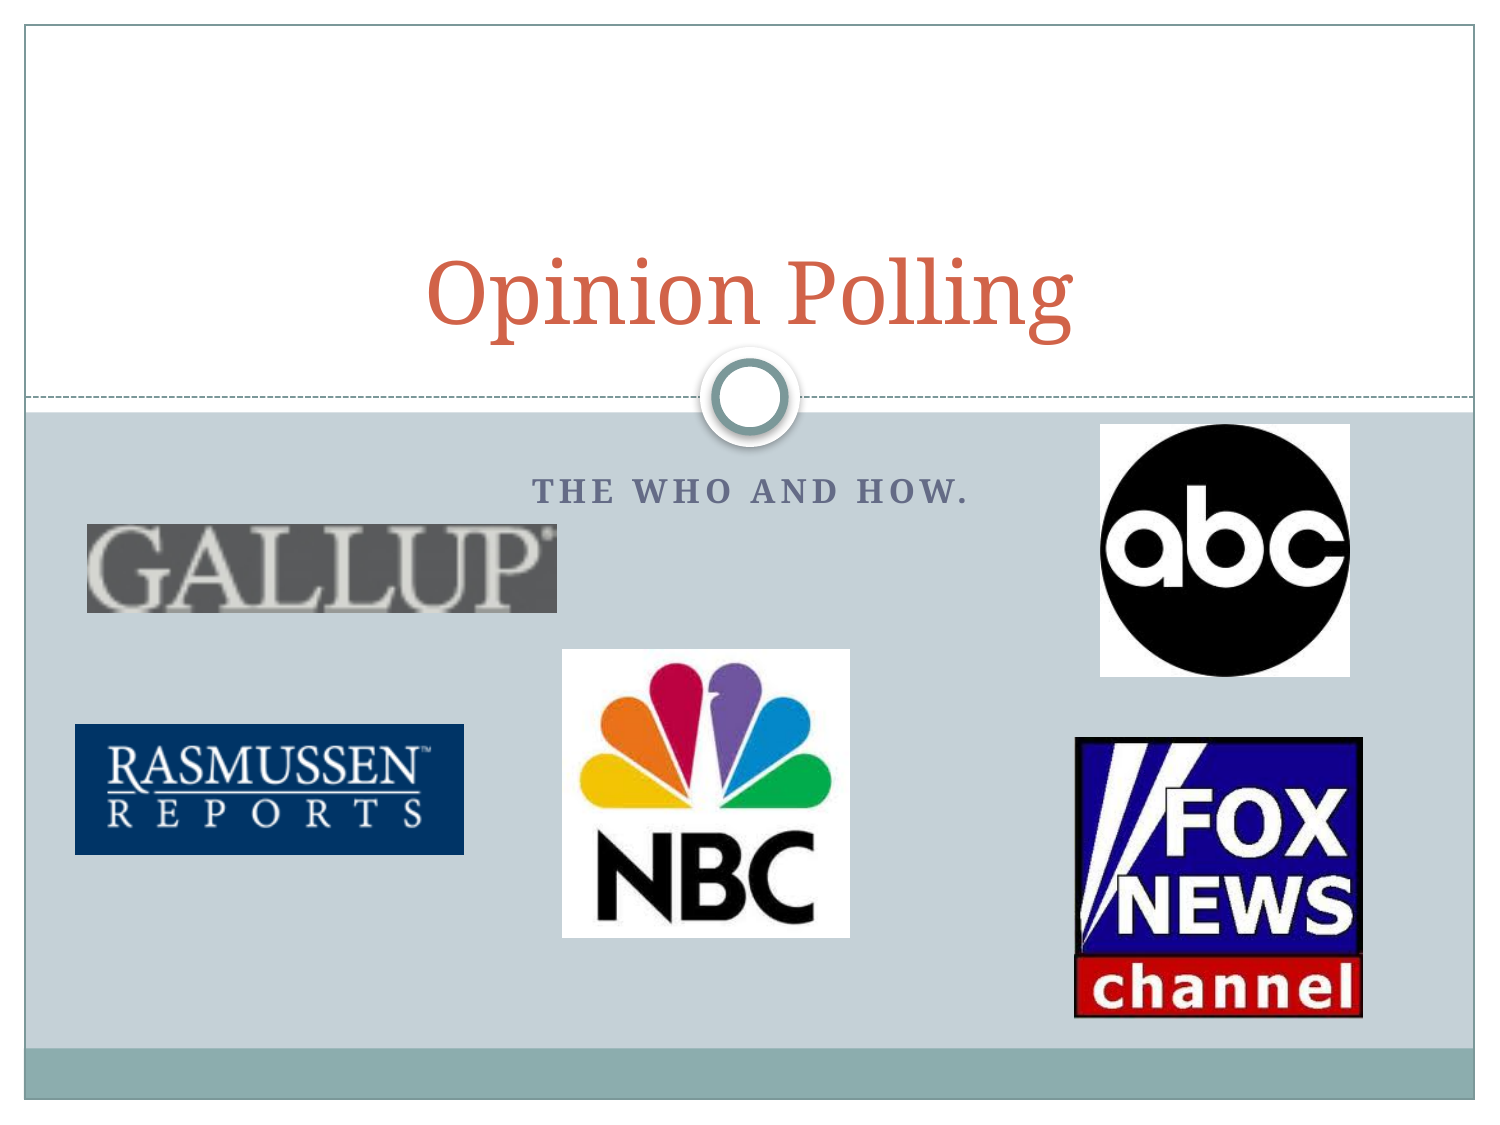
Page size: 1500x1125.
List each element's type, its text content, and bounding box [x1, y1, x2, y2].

picture [1074, 737, 1363, 1019]
subtitle The who and how. [225, 462, 1275, 750]
picture [1099, 424, 1351, 677]
title Opinion Polling [112, 62, 1388, 350]
picture [562, 649, 851, 938]
picture [87, 524, 557, 613]
picture [74, 724, 465, 855]
